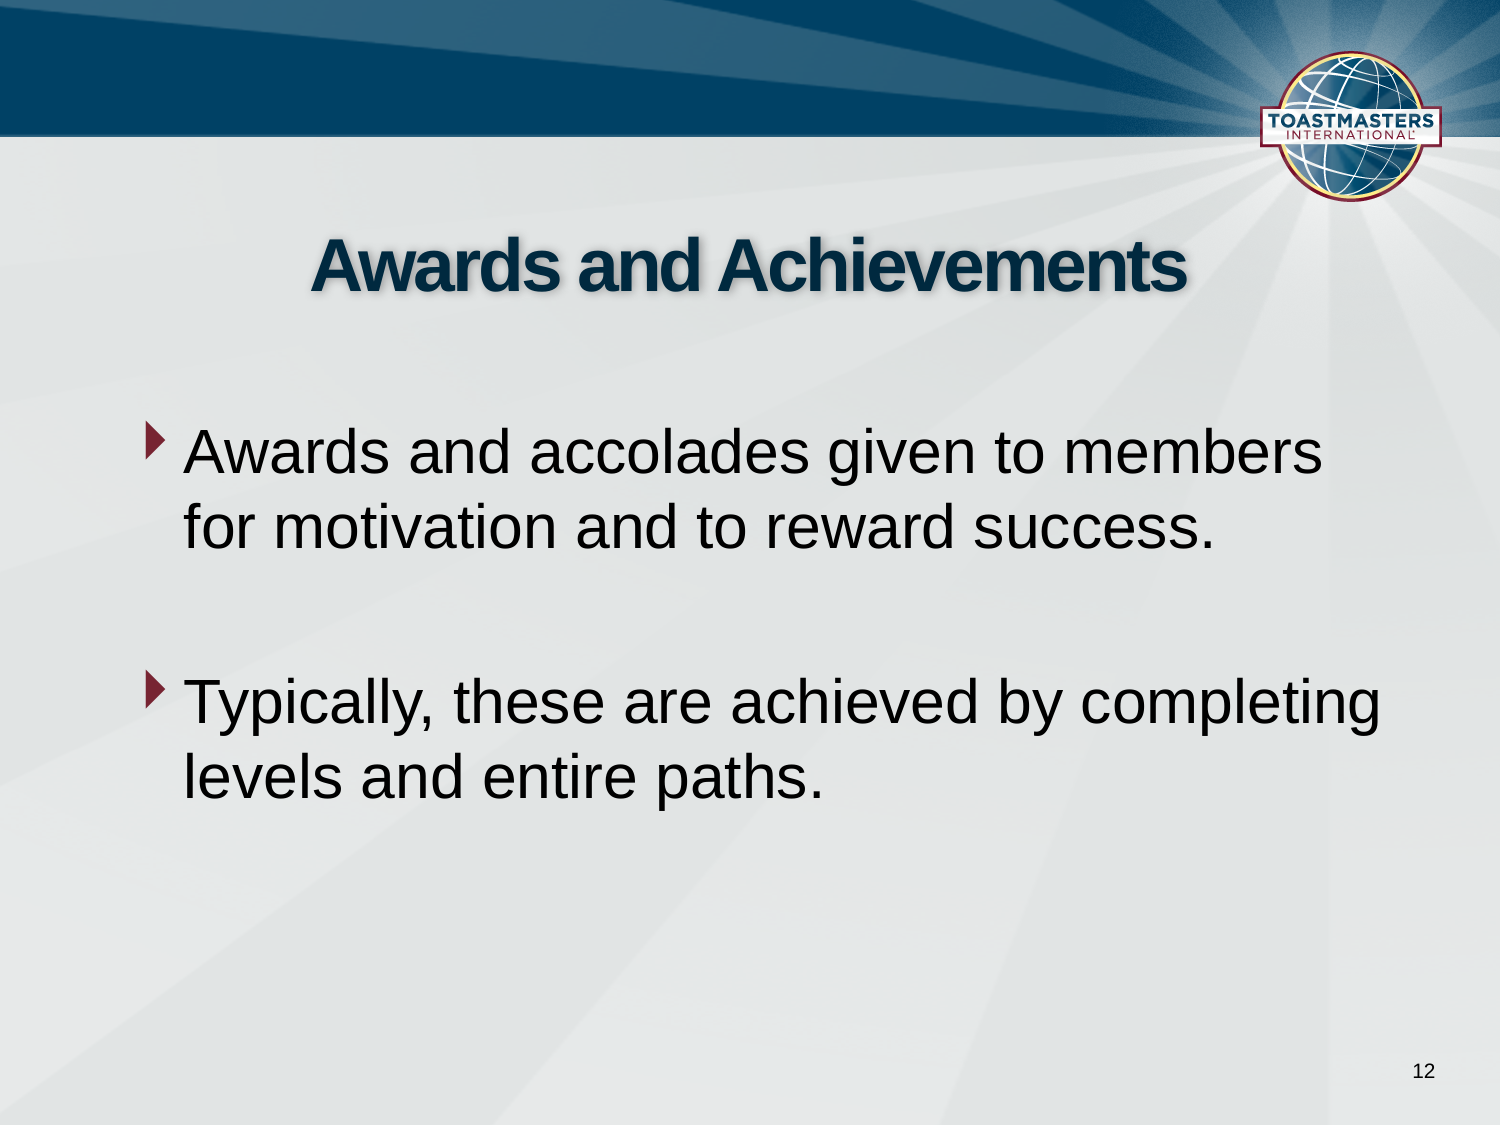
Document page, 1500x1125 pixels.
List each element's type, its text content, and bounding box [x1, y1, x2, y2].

picture [0, 0, 1500, 1125]
title Awards and Achievements [206, 174, 1294, 315]
list Awards and accolades given to members for motivation and to reward success. Typically, these are achieved by completing levels and entire paths. [112, 315, 1413, 976]
text_box 12 [1387, 1050, 1450, 1090]
